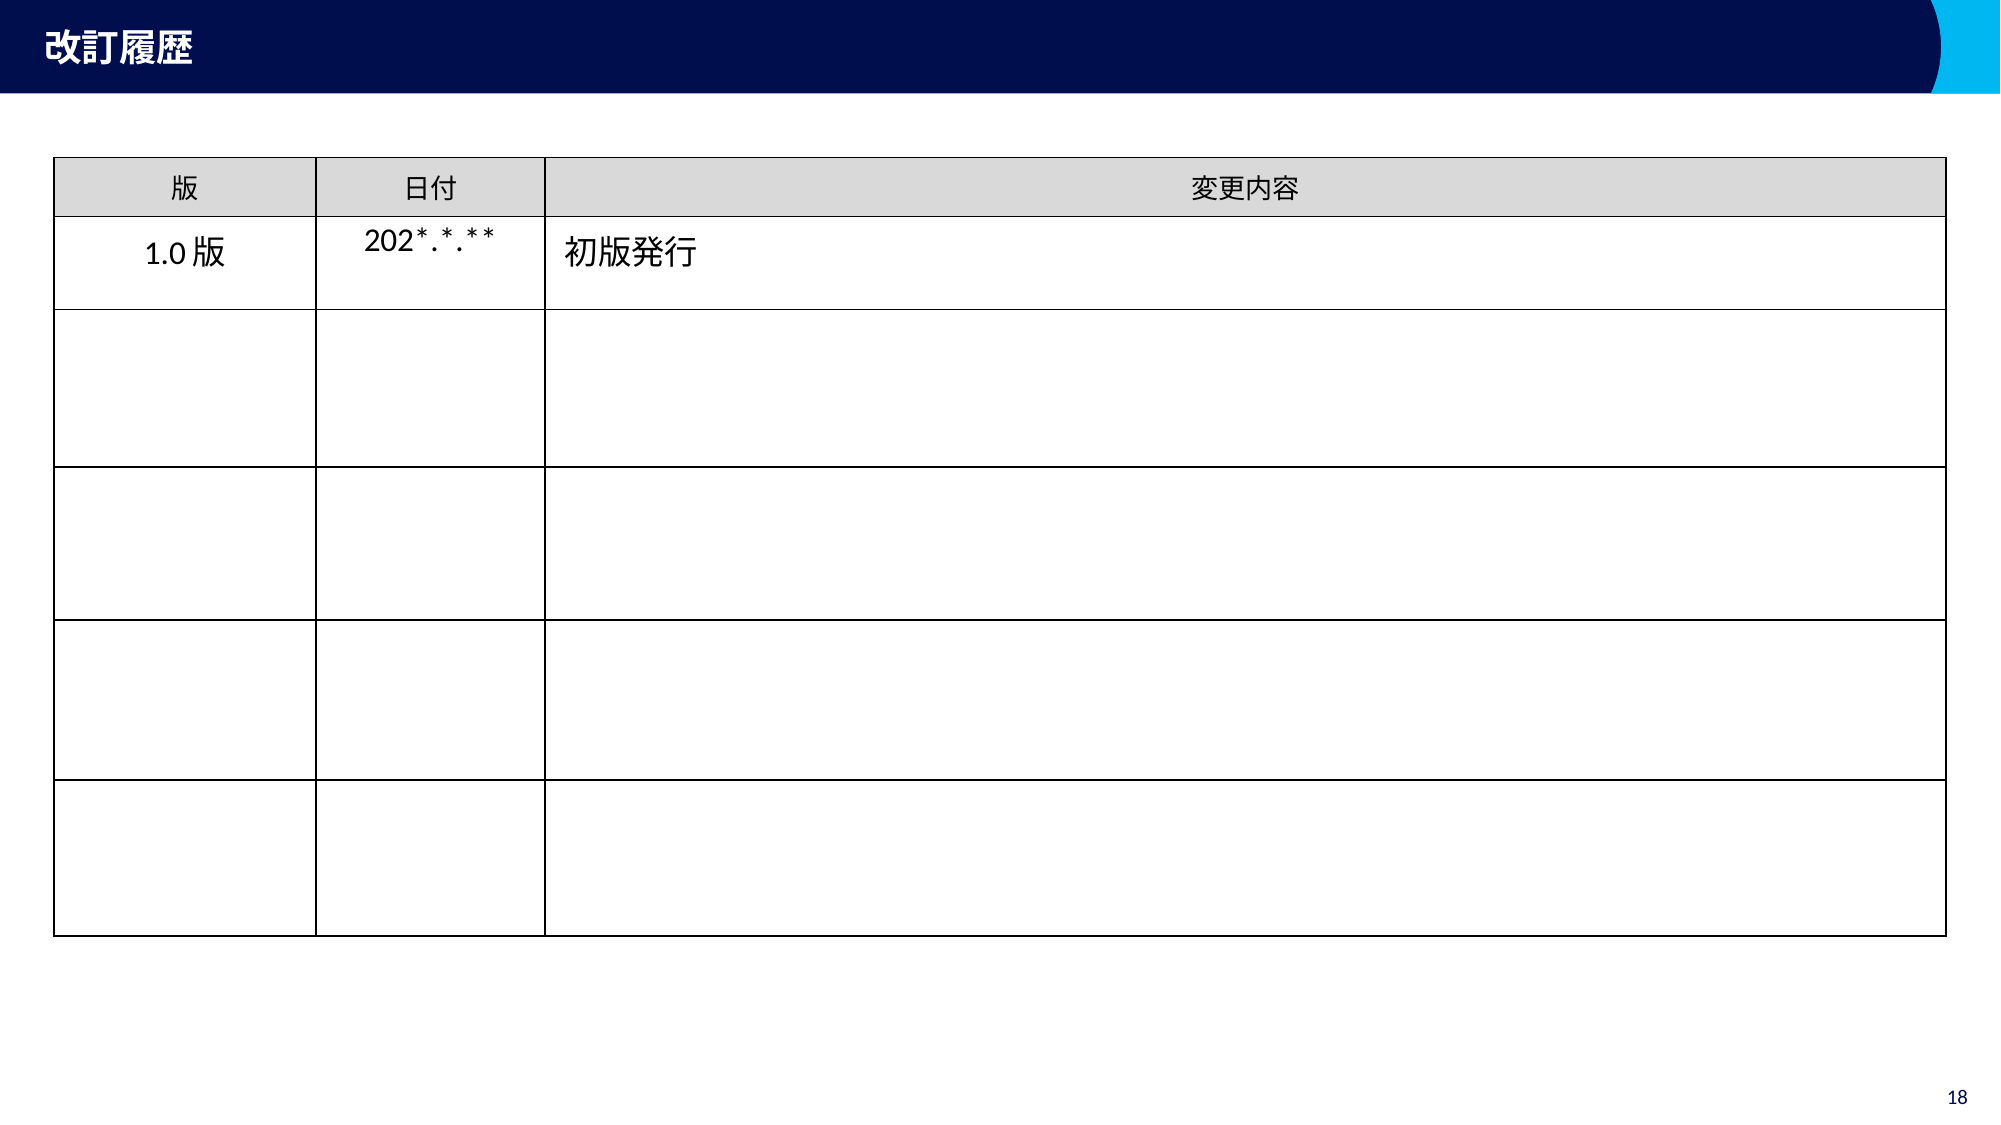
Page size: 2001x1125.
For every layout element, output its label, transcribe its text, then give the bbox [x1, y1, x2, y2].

table_header 版 [55, 158, 315, 216]
table_cell [546, 468, 1945, 619]
table_cell [546, 621, 1945, 779]
table_cell [55, 468, 315, 619]
table_cell [317, 781, 544, 935]
table_cell [317, 621, 544, 779]
table_cell [55, 310, 315, 466]
table_cell [55, 781, 315, 935]
table_cell 1.0版 [55, 217, 315, 309]
title 改訂履歴 [0, 0, 1883, 94]
table_cell [546, 310, 1945, 466]
table_cell [55, 621, 315, 779]
table_header 日付 [317, 158, 544, 216]
table_cell 202*.*.** [317, 217, 544, 309]
table_cell 初版発行 [546, 217, 1945, 309]
table_cell [546, 781, 1945, 935]
table_cell [317, 310, 544, 466]
table_cell [317, 468, 544, 619]
table_header 変更内容 [546, 158, 1945, 216]
